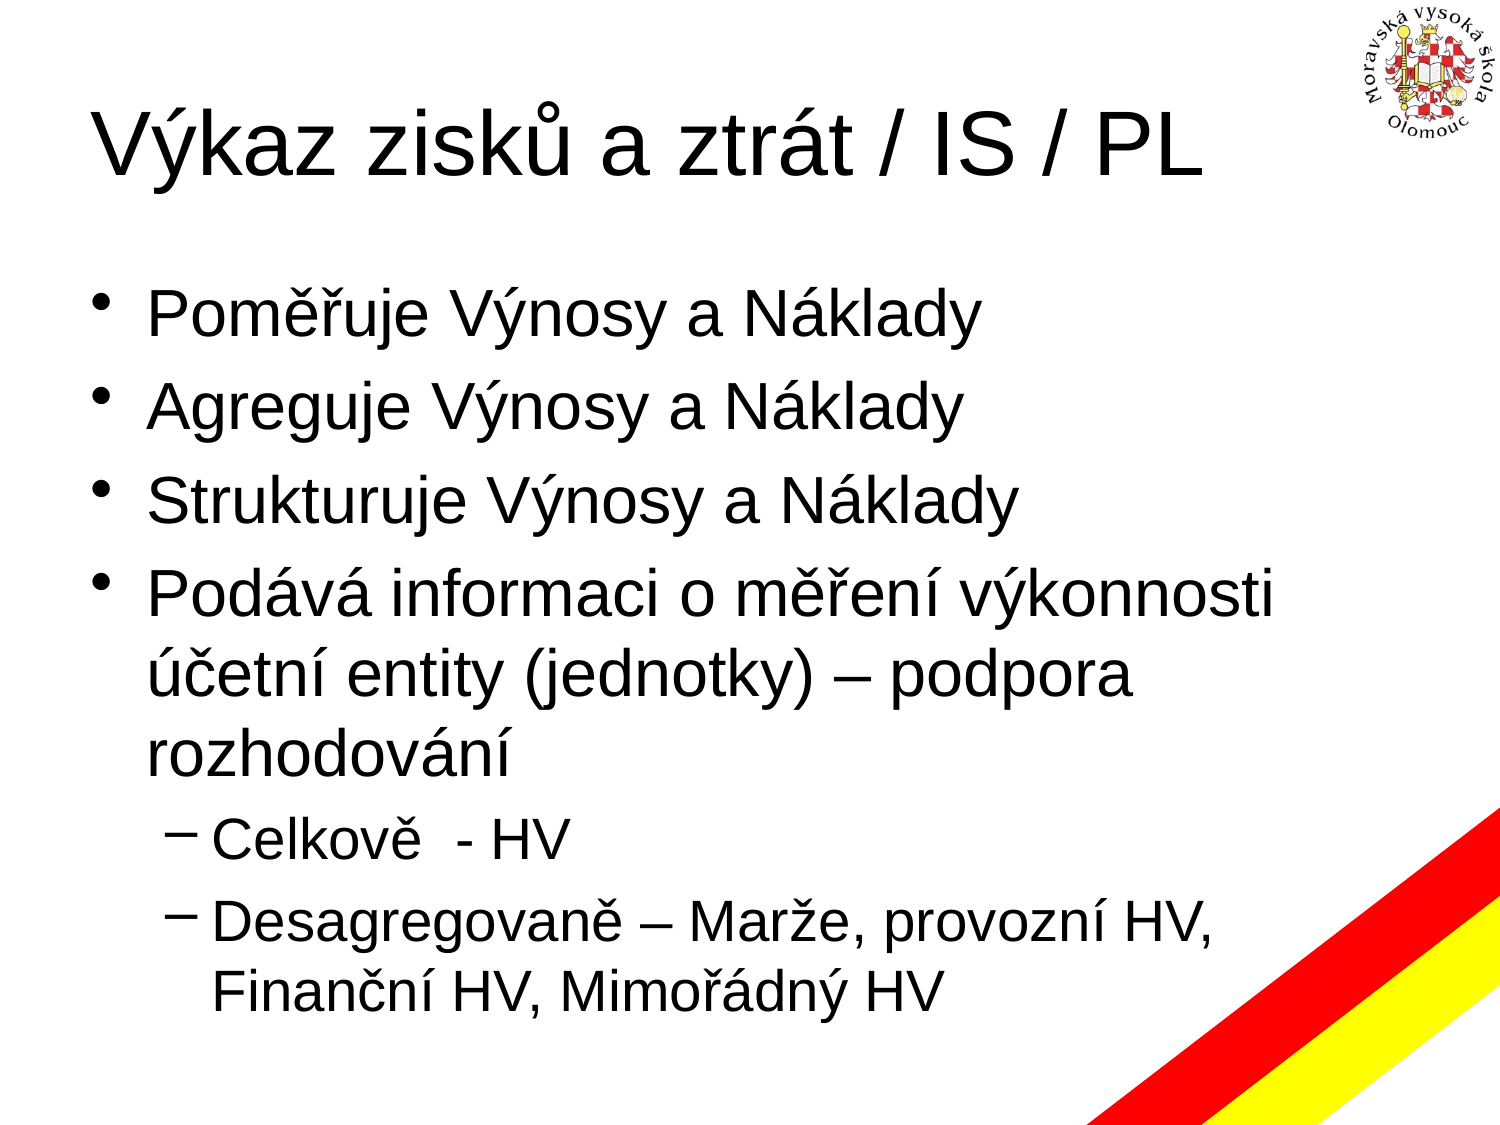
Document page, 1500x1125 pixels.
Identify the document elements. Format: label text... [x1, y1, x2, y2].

picture [1364, 7, 1495, 138]
list Poměřuje Výnosy a Náklady Agreguje Výnosy a Náklady Strukturuje Výnosy a Náklady Podává informaci o měření výkonnosti účetní entity (jednotky) – podpora rozhodování Celkově - HV Desagregovaně – Marže, provozní HV, Finanční HV, Mimořádný HV [75, 262, 1425, 1005]
title Výkaz zisků a ztrát / IS / PL [75, 45, 1425, 233]
